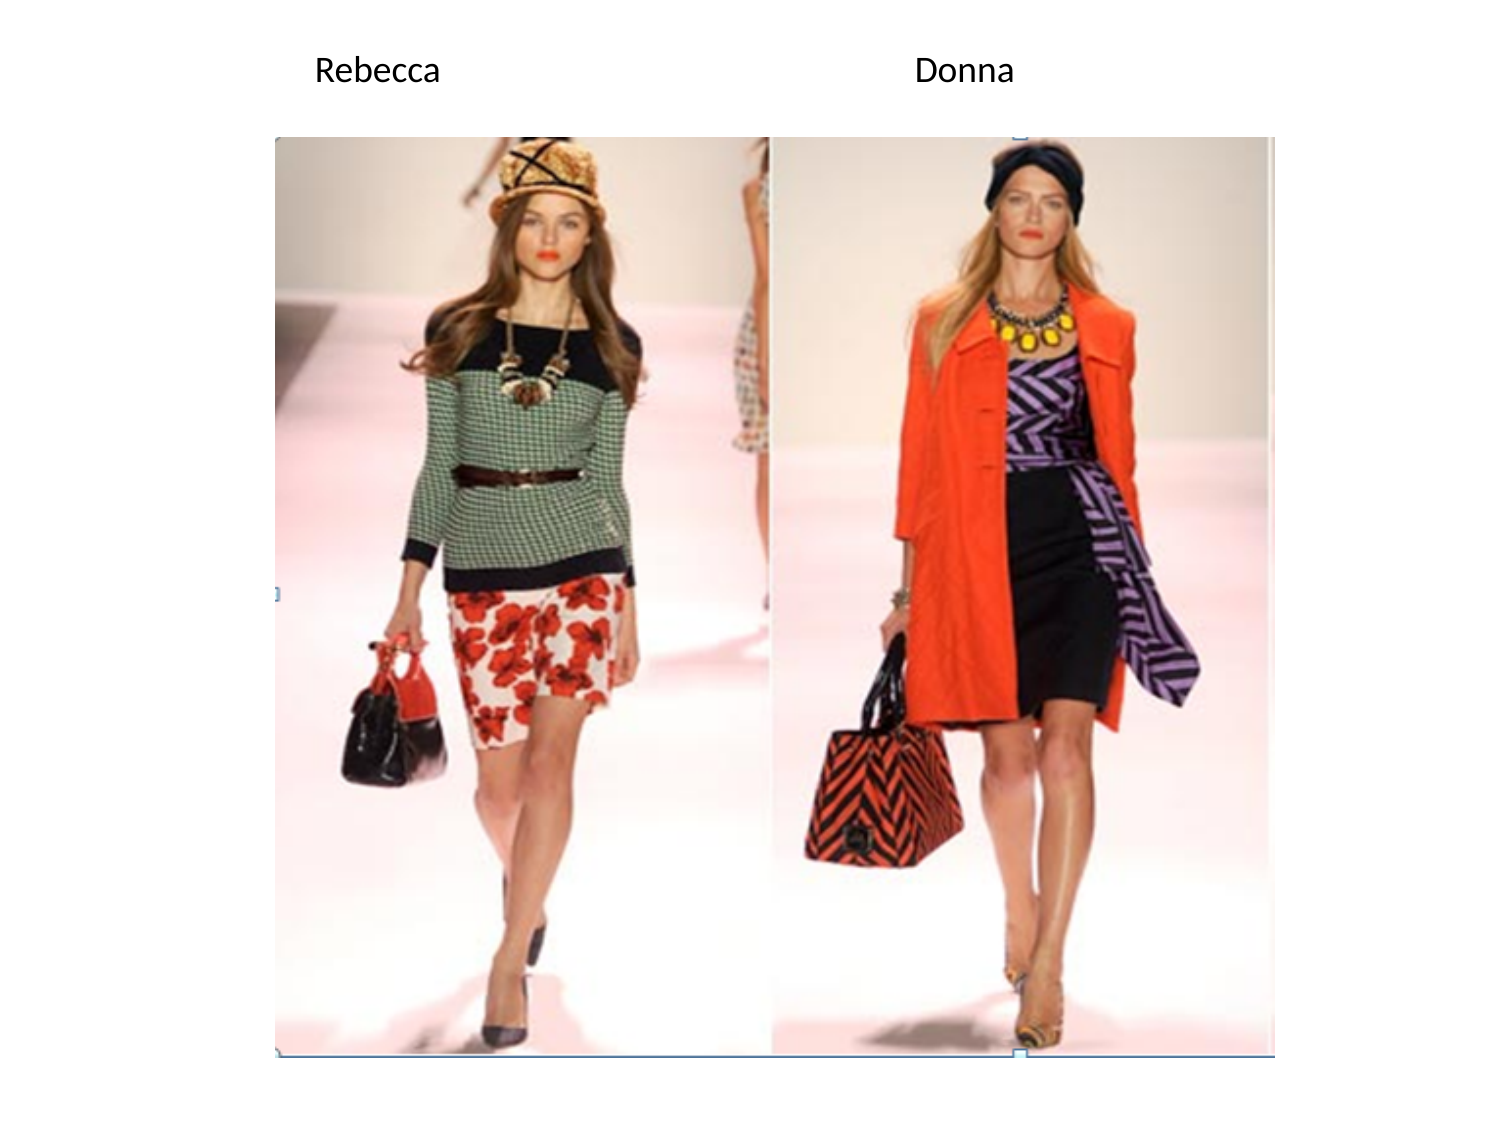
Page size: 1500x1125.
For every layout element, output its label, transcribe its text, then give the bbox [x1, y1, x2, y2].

picture [274, 137, 1275, 1058]
text_box Rebecca Donna [299, 37, 1263, 98]
